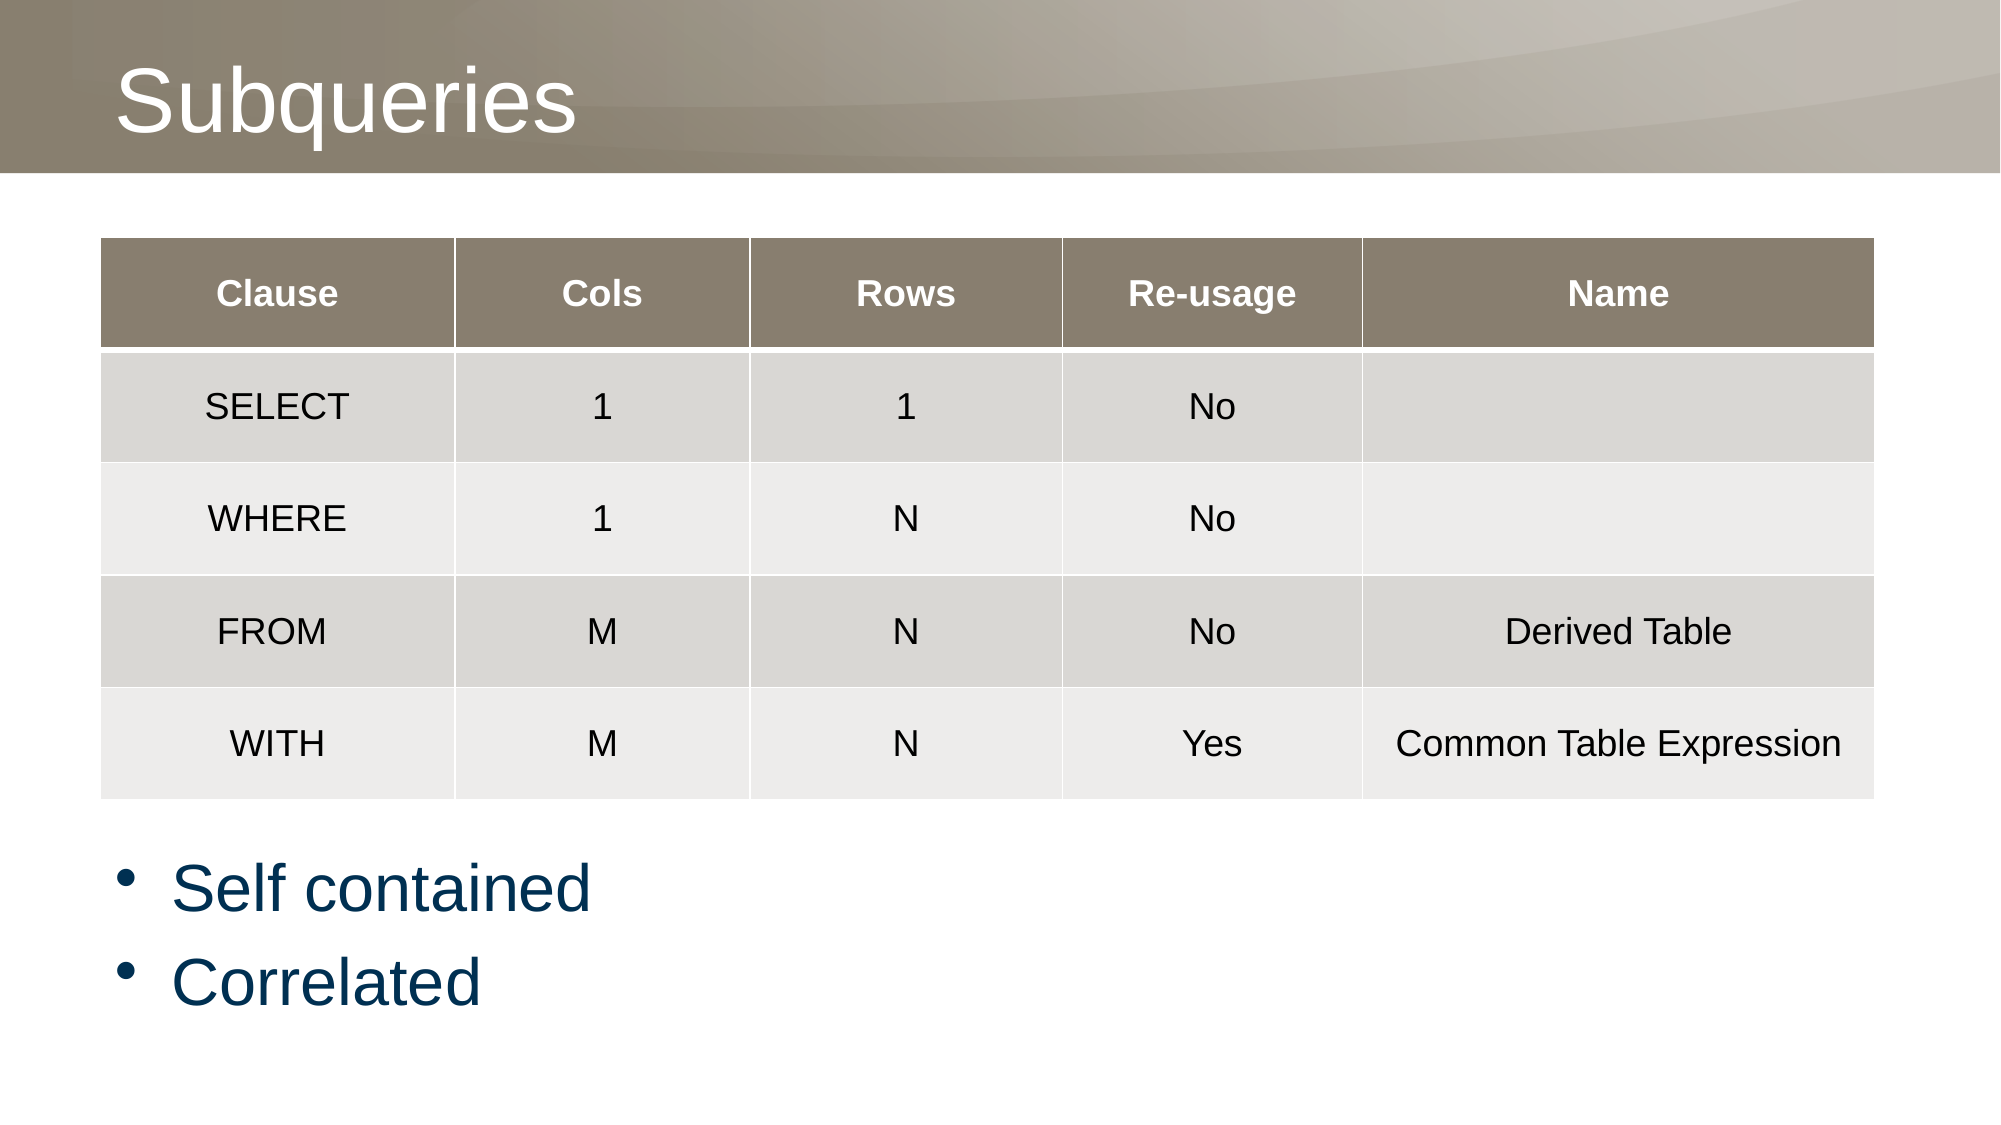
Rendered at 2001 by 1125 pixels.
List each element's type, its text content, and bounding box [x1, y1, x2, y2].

table_cell N [751, 463, 1062, 574]
table_cell No [1063, 463, 1362, 574]
title Subqueries [99, 30, 1901, 162]
table_cell Common Table Expression [1363, 688, 1874, 799]
table_cell M [456, 576, 749, 687]
picture [0, 0, 2001, 1125]
table_cell [1363, 353, 1874, 462]
table_cell Yes [1063, 688, 1362, 799]
table_cell 1 [751, 353, 1062, 462]
table_header Rows [751, 238, 1062, 347]
table_header Clause [101, 238, 454, 347]
table_cell SELECT [101, 353, 454, 462]
table_header Re-usage [1063, 238, 1362, 347]
table_cell Derived Table [1363, 576, 1874, 687]
table_cell FROM [101, 576, 454, 687]
table_cell M [456, 688, 749, 799]
table_cell 1 [456, 463, 749, 574]
table_cell N [751, 688, 1062, 799]
table_header Name [1363, 238, 1874, 347]
list Self contained Correlated [99, 837, 1901, 1038]
table_header Cols [456, 238, 749, 347]
table_cell [1363, 463, 1874, 574]
table_cell No [1063, 576, 1362, 687]
table_cell 1 [456, 353, 749, 462]
table_cell No [1063, 353, 1362, 462]
table_cell N [751, 576, 1062, 687]
table_cell WITH [101, 688, 454, 799]
table_cell WHERE [101, 463, 454, 574]
